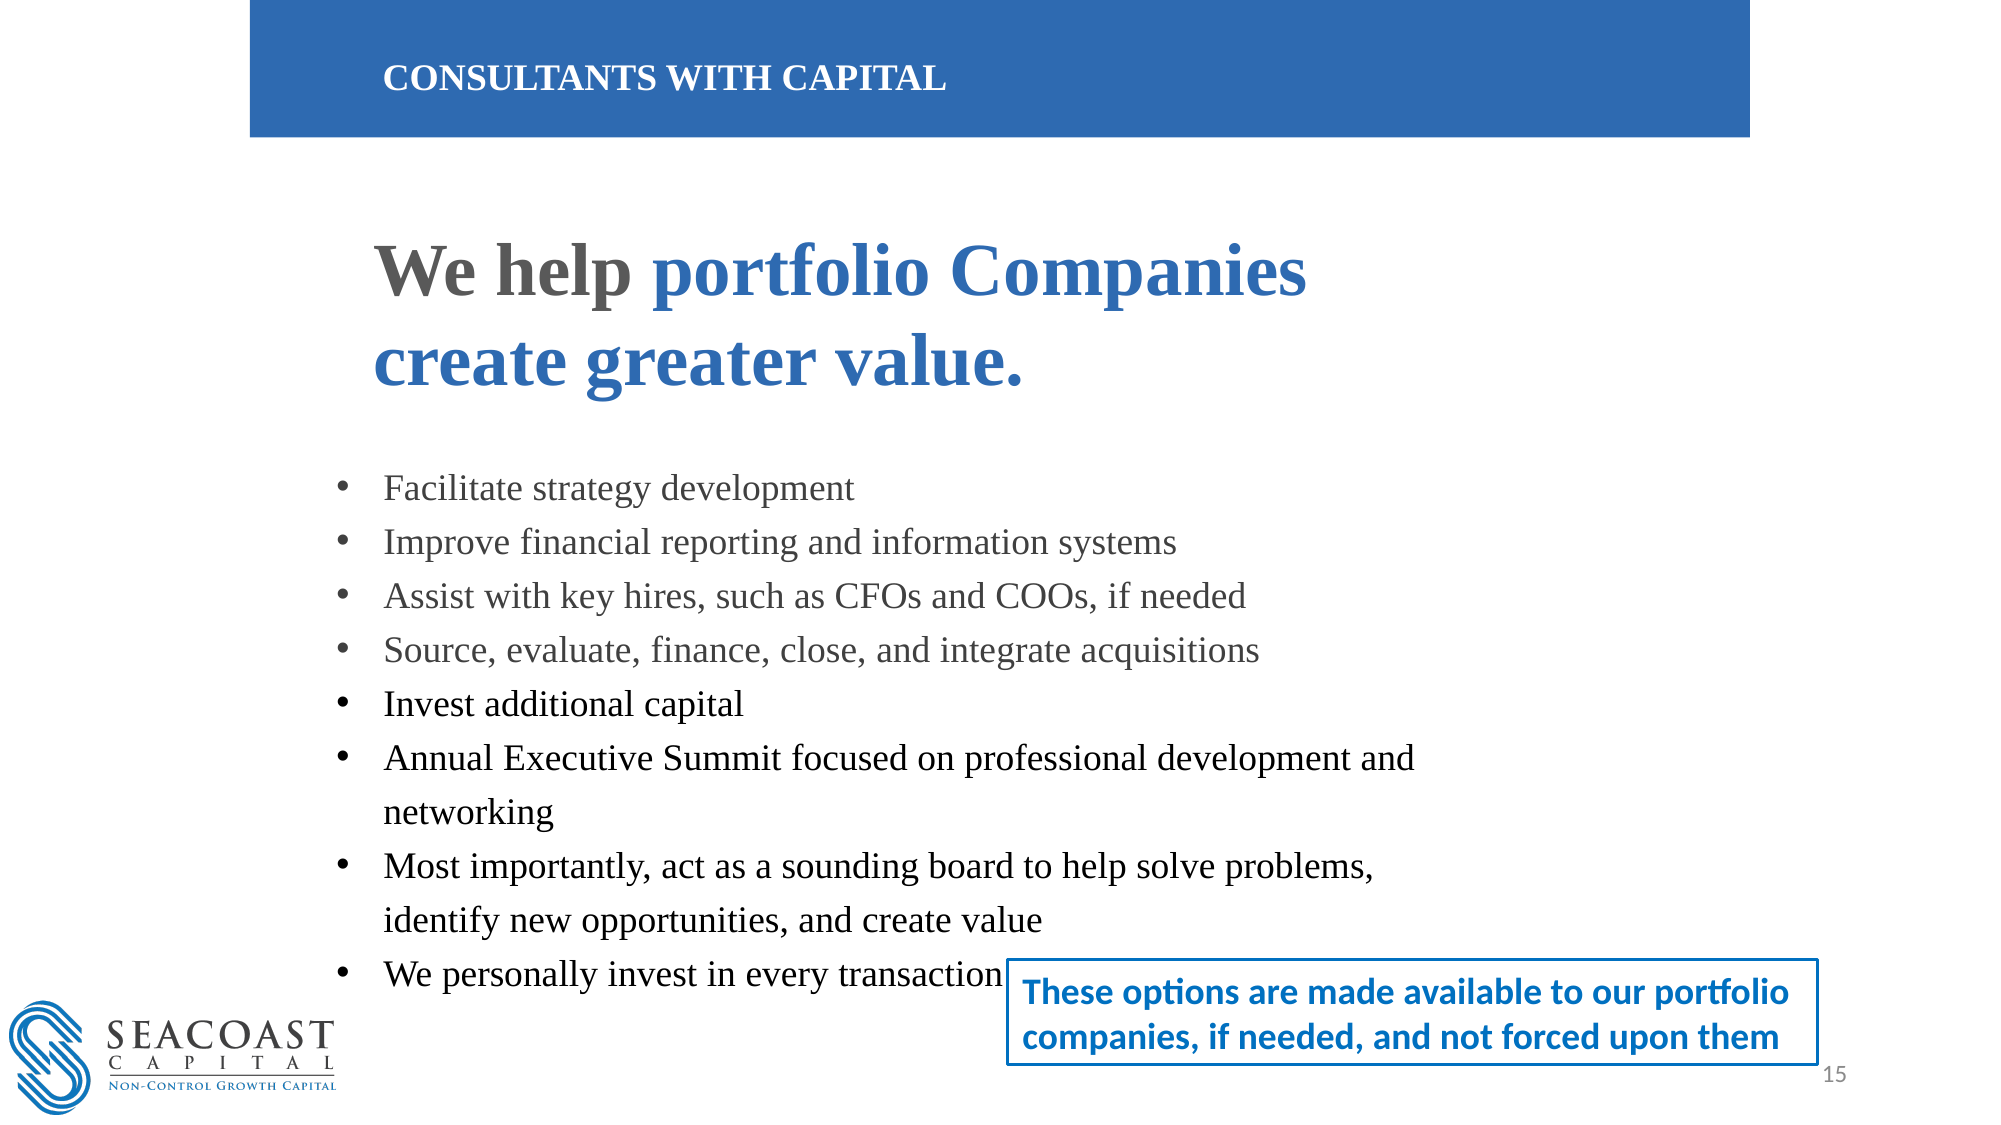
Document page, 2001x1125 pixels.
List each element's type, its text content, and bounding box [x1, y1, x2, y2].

text_box We help portfolio Companies create greater value. [358, 212, 1448, 408]
text_box [249, 0, 1750, 138]
text_box These options are made available to our portfolio companies, if needed, and not forced upon them [1007, 959, 1818, 1065]
slide_number 15 [1504, 1042, 1863, 1103]
picture [7, 1000, 357, 1115]
text_box CONSULTANTS WITH CAPITAL [367, 45, 963, 106]
text_box Facilitate strategy development Improve financial reporting and information systems Assist with key hires, such as CFOs and COOs, if needed Source, evaluate, finance, close, and integrate acquisitions Invest additional capital Annual Executive Summit focused on professional development and networking Most importantly, act as a sounding board to help solve problems, identify new opportunities, and create value We personally invest in every transaction [321, 446, 1504, 1125]
